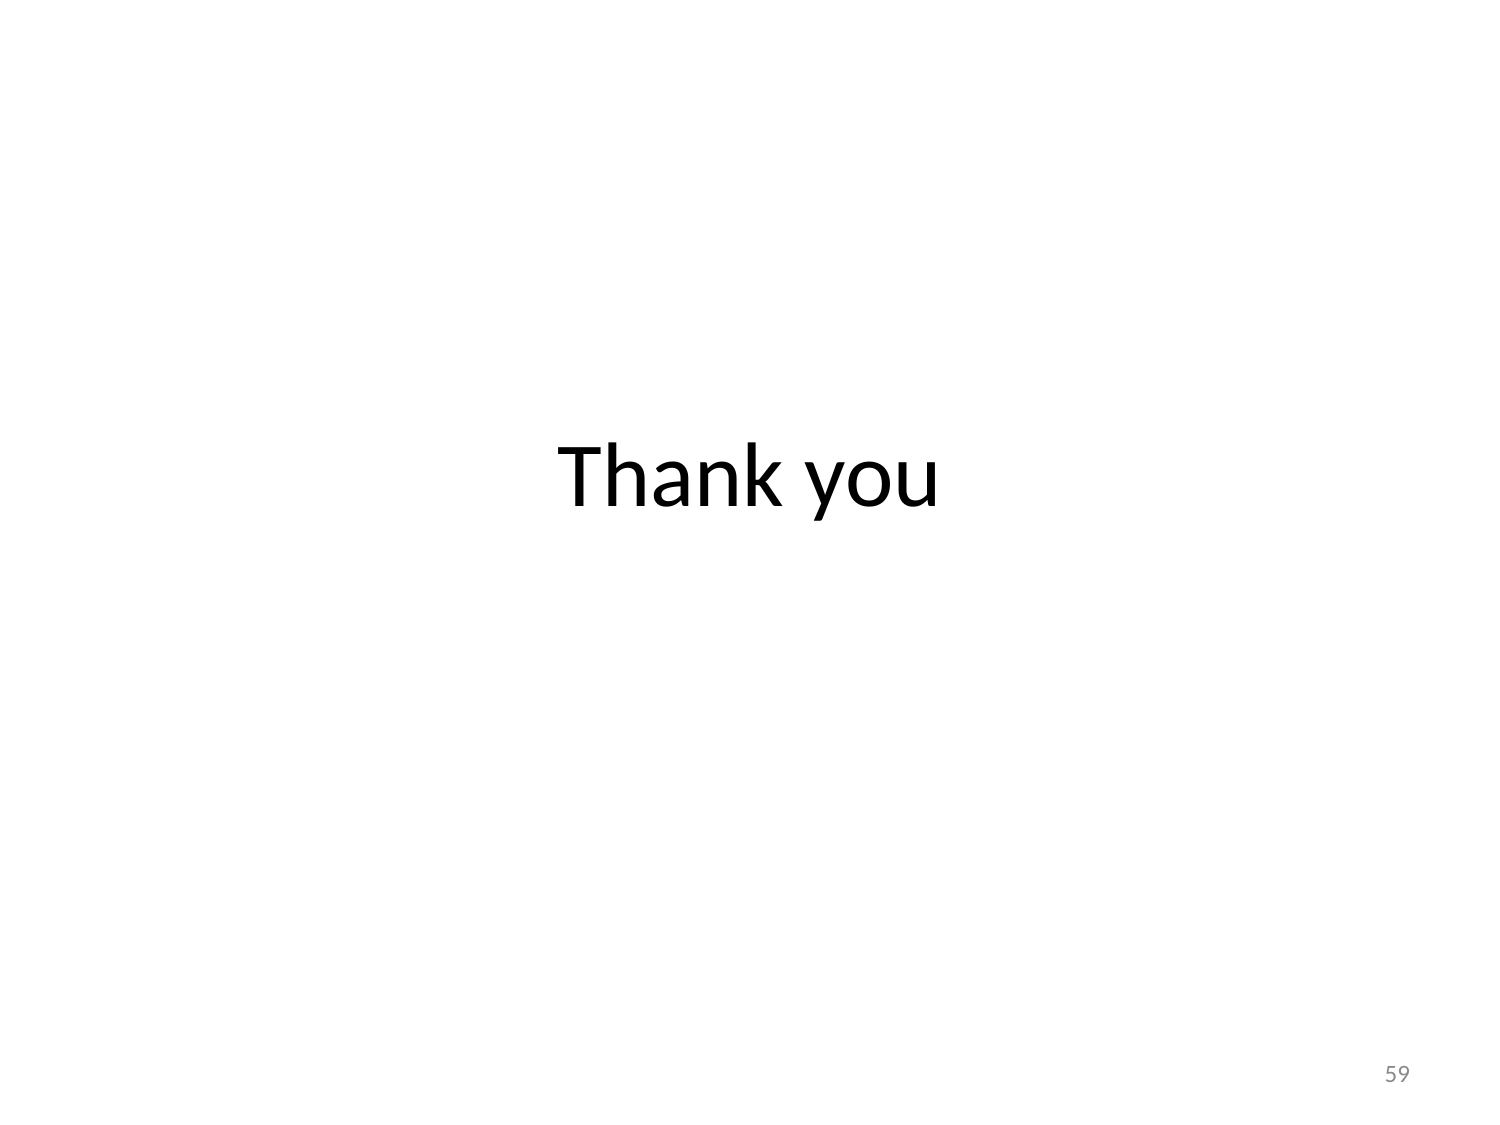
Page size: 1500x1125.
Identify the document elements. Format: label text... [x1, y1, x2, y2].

slide_number 59 [1074, 1042, 1425, 1103]
title Thank you [112, 349, 1388, 591]
